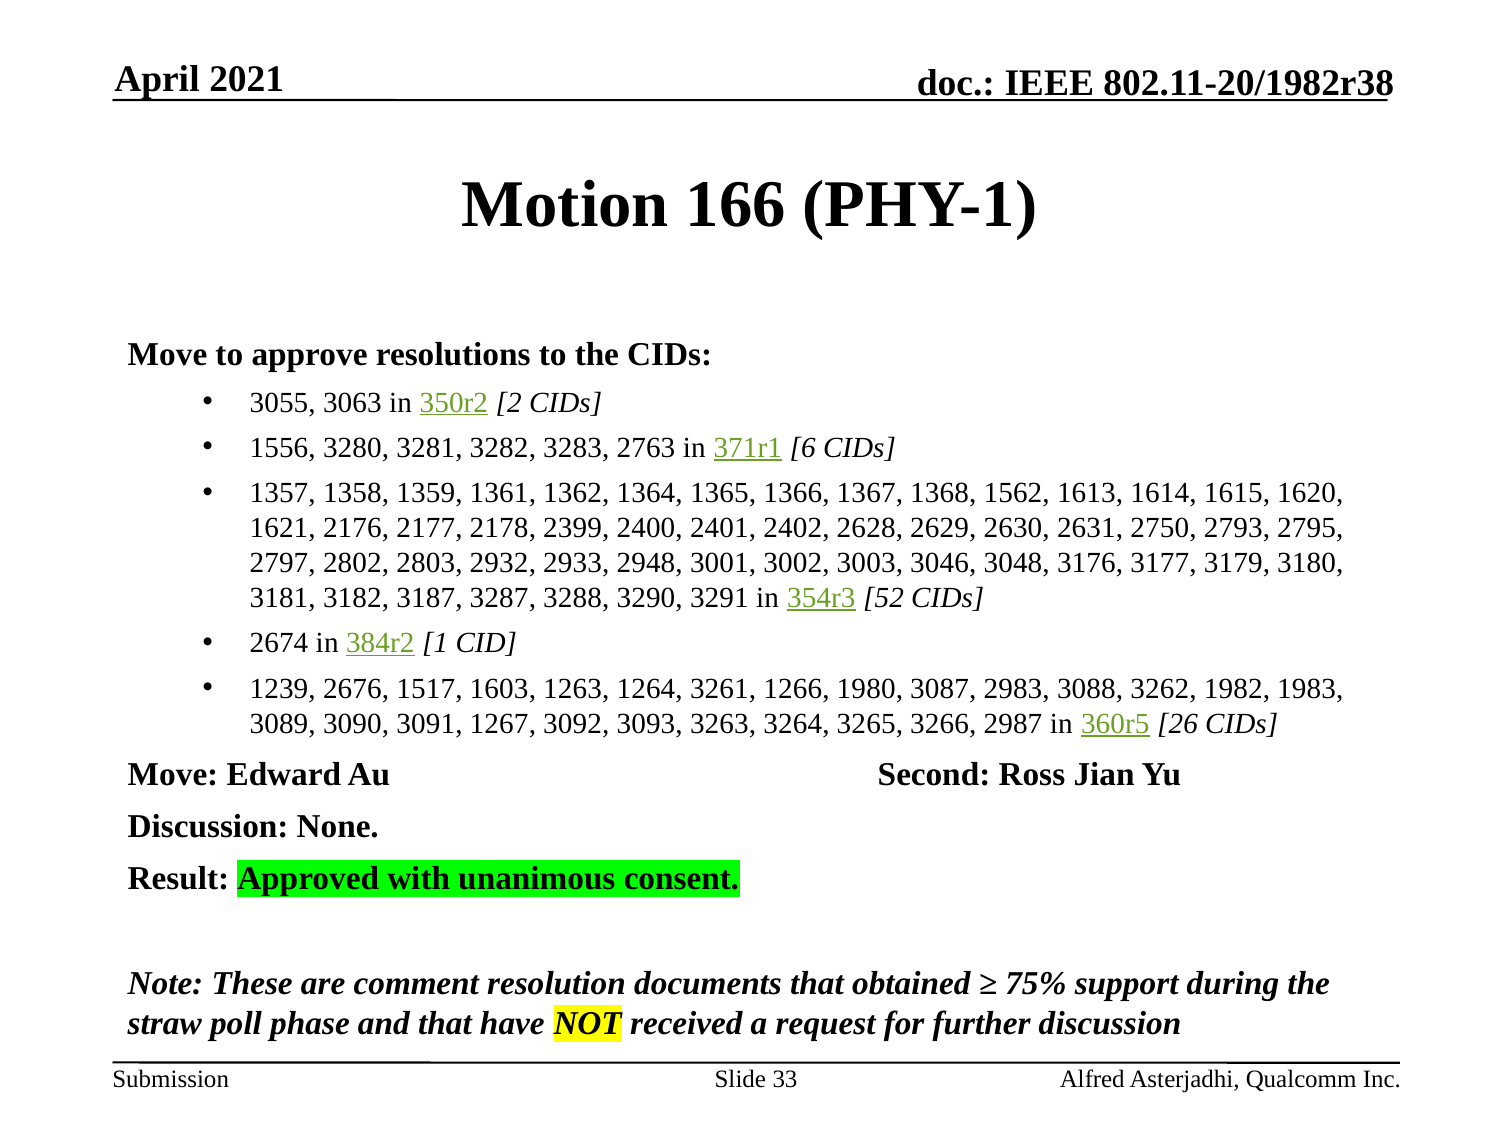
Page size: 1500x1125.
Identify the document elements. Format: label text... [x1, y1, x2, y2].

title Motion 166 (PHY-1) [112, 112, 1388, 288]
footer Alfred Asterjadhi, Qualcomm Inc. [878, 1061, 1402, 1093]
list Move to approve resolutions to the CIDs: 3055, 3063 in 350r2 [2 CIDs] 1556, 3280, 3281, 3282, 3283, 2763 in 371r1 [6 CIDs] 1357, 1358, 1359, 1361, 1362, 1364, 1365, 1366, 1367, 1368, 1562, 1613, 1614, 1615, 1620, 1621, 2176, 2177, 2178, 2399, 2400, 2401, 2402, 2628, 2629, 2630, 2631, 2750, 2793, 2795, 2797, 2802, 2803, 2932, 2933, 2948, 3001, 3002, 3003, 3046, 3048, 3176, 3177, 3179, 3180, 3181, 3182, 3187, 3287, 3288, 3290, 3291 in 354r3 [52 CIDs] 2674 in 384r2 [1 CID] 1239, 2676, 1517, 1603, 1263, 1264, 3261, 1266, 1980, 3087, 2983, 3088, 3262, 1982, 1983, 3089, 3090, 3091, 1267, 3092, 3093, 3263, 3264, 3265, 3266, 2987 in 360r5 [26 CIDs] Move: Edward Au Second: Ross Jian Yu Discussion: None. Result: Approved with unanimous consent. Note: These are comment resolution documents that obtained ≥ 75% support during the straw poll phase and that have NOT received a request for further discussion [112, 324, 1388, 1063]
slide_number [114, 54, 423, 100]
slide_number Slide 33 [712, 1061, 800, 1123]
